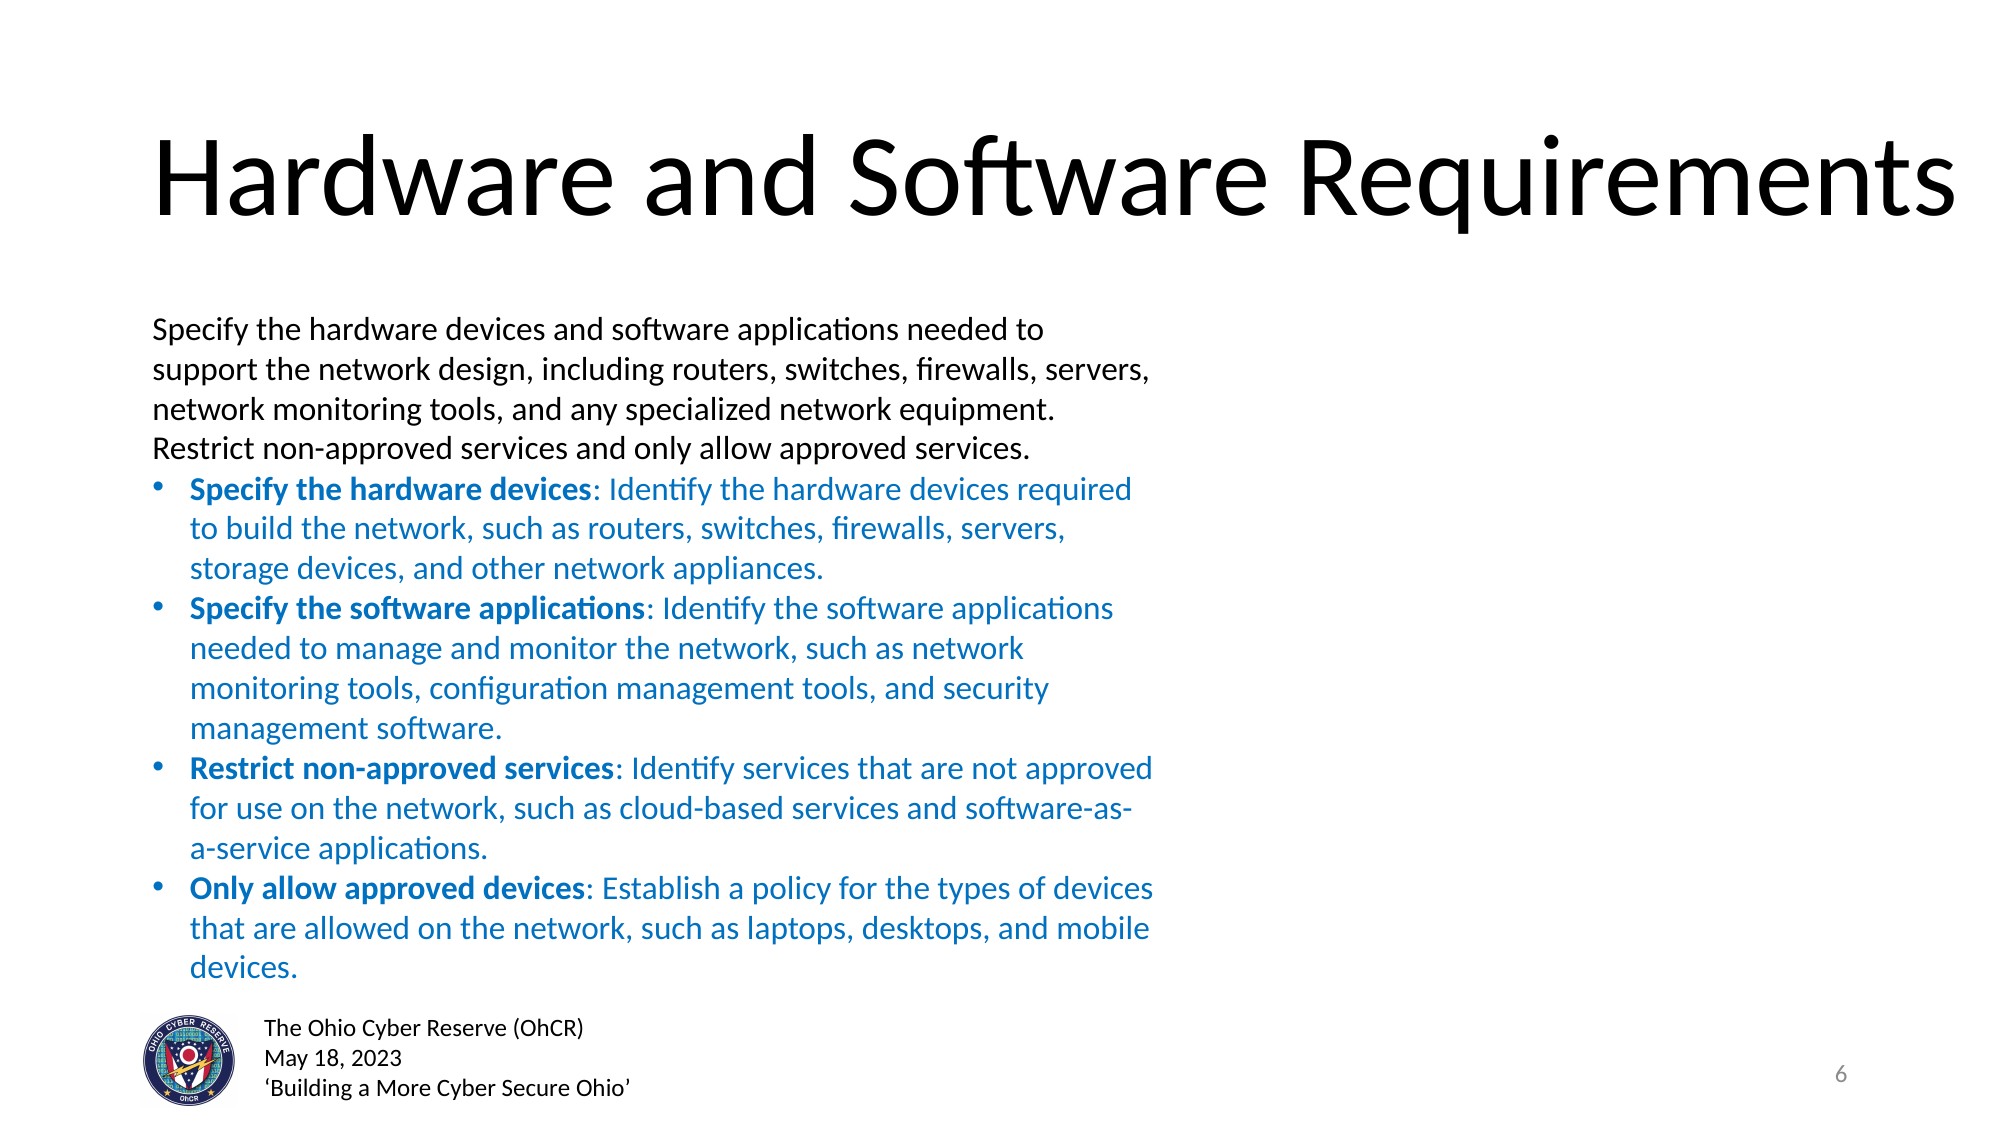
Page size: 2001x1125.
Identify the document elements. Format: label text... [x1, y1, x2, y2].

picture [140, 1013, 238, 1108]
text_box The Ohio Cyber Reserve (OhCR) May 18, 2023 ‘Building a More Cyber Secure Ohio’ [249, 1004, 647, 1109]
list Specify the hardware devices and software applications needed to support the network design, including routers, switches, firewalls, servers, network monitoring tools, and any specialized network equipment. Restrict non-approved services and only allow approved services. Specify the hardware devices: Identify the hardware devices required to build the network, such as routers, switches, firewalls, servers, storage devices, and other network appliances. Specify the software applications: Identify the software applications needed to manage and monitor the network, such as network monitoring tools, configuration management tools, and security management software. Restrict non-approved services: Identify services that are not approved for use on the network, such as cloud-based services and software-as-a-service applications. Only allow approved devices: Establish a policy for the types of devices that are allowed on the network, such as laptops, desktops, and mobile devices. [137, 299, 1172, 1023]
title Hardware and Software Requirements [137, 59, 1991, 278]
slide_number 6 [1412, 1042, 1863, 1103]
